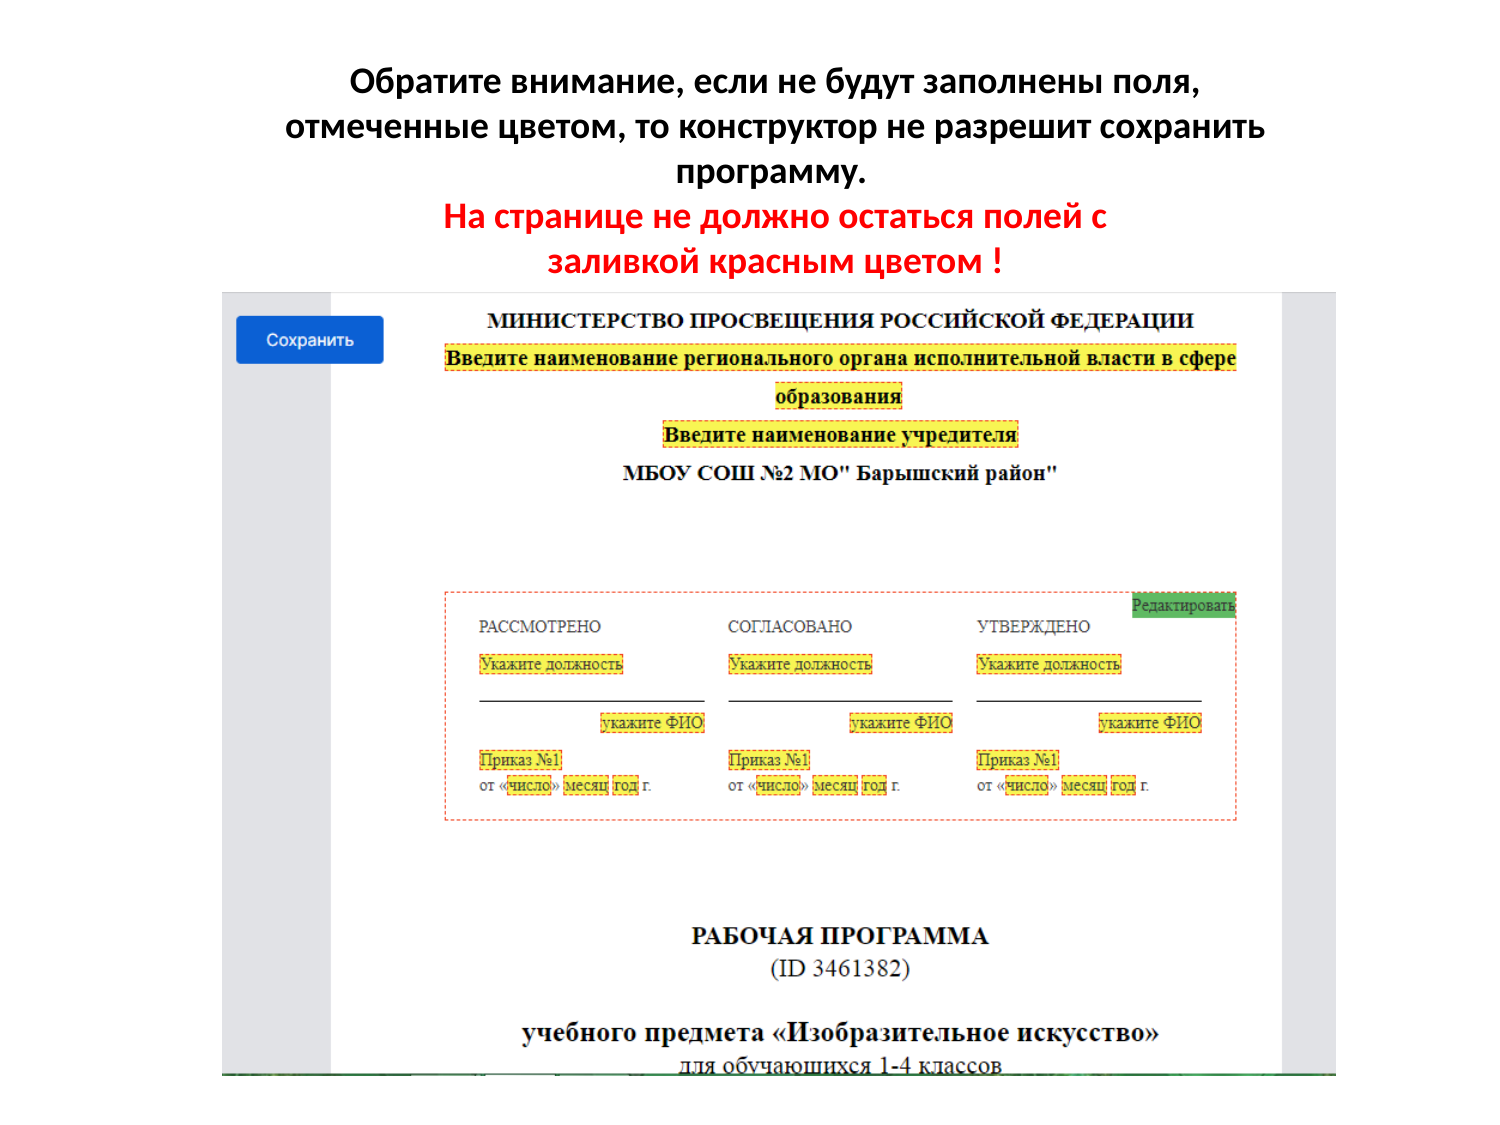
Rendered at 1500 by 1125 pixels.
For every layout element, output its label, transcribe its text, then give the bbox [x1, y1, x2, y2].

picture [222, 292, 1337, 1077]
title Обратите внимание, если не будут заполнены поля, отмеченные цветом, то конструктор не разрешит сохранить программу. На странице не должно остаться полей с заливкой красным цветом ! [75, 45, 1477, 293]
